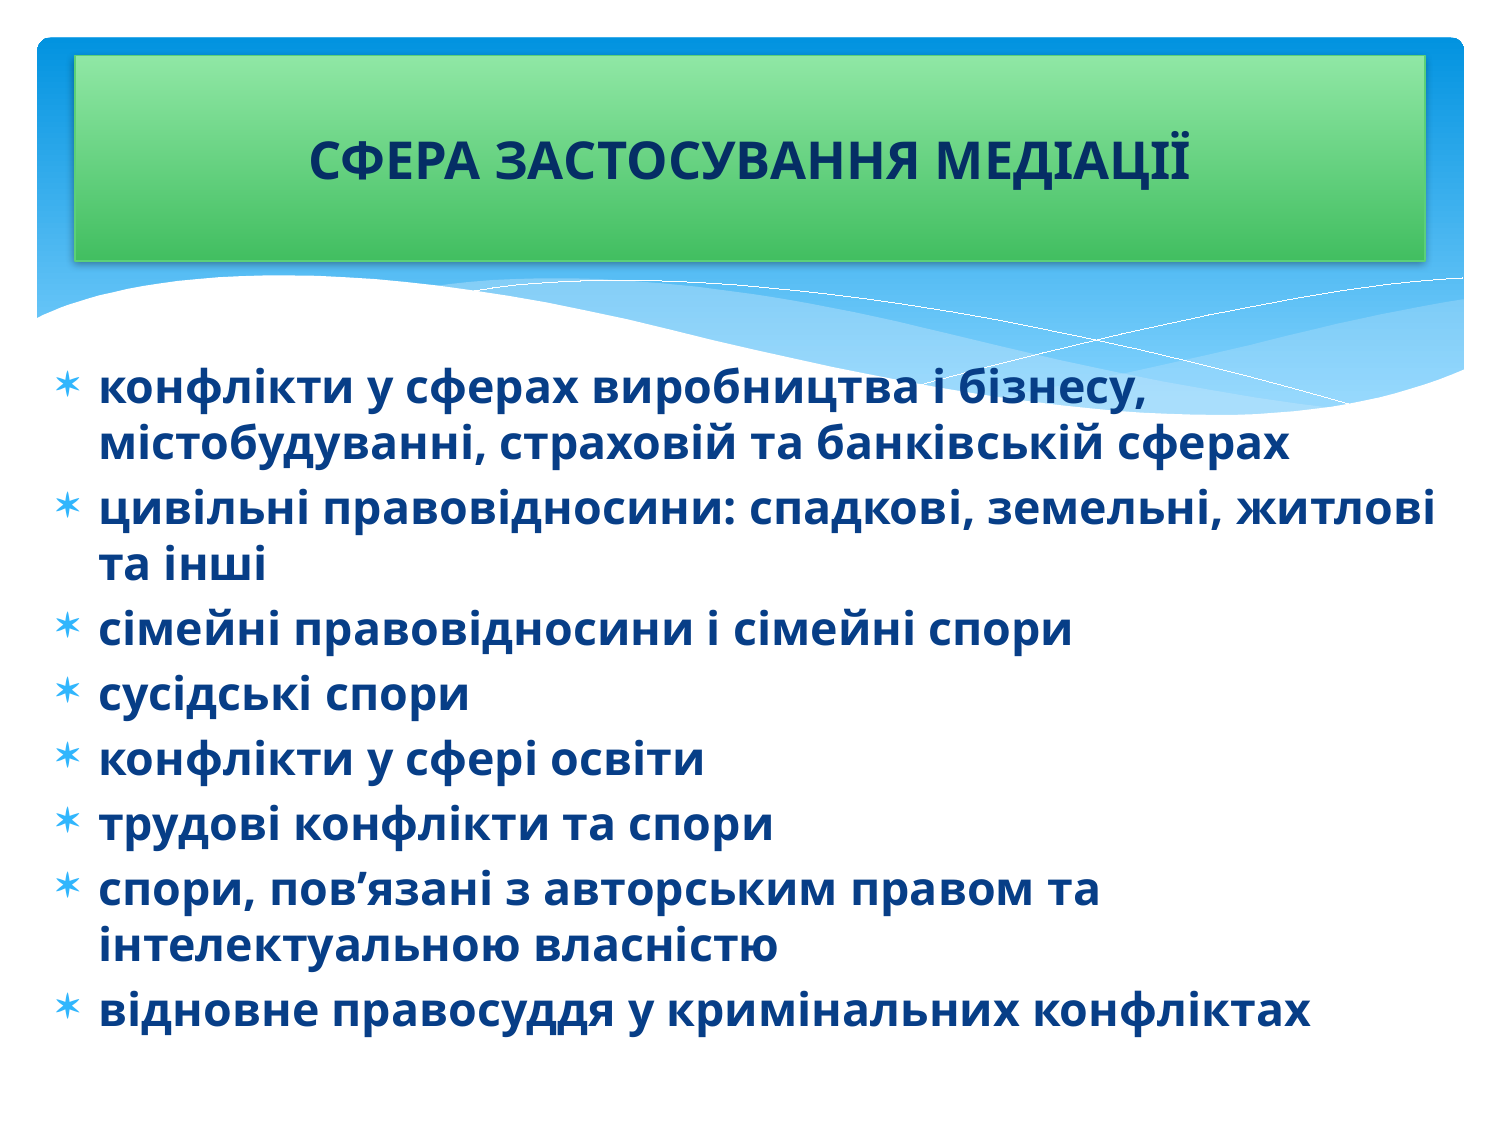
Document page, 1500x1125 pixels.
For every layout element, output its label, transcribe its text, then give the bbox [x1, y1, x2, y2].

title СФЕРА ЗАСТОСУВАННЯ МЕДІАЦІЇ [74, 55, 1426, 262]
list конфлікти у сферах виробництва і бізнесу, містобудуванні, страховій та банківській сферах цивільні правовідносини: спадкові, земельні, житлові та інші сімейні правовідносини і сімейні спори сусідські спори конфлікти у сфері освіти трудові конфлікти та спори спори, пов’язані з авторським правом та інтелектуальною власністю відновне правосуддя у кримінальних конфліктах [41, 219, 1459, 1047]
